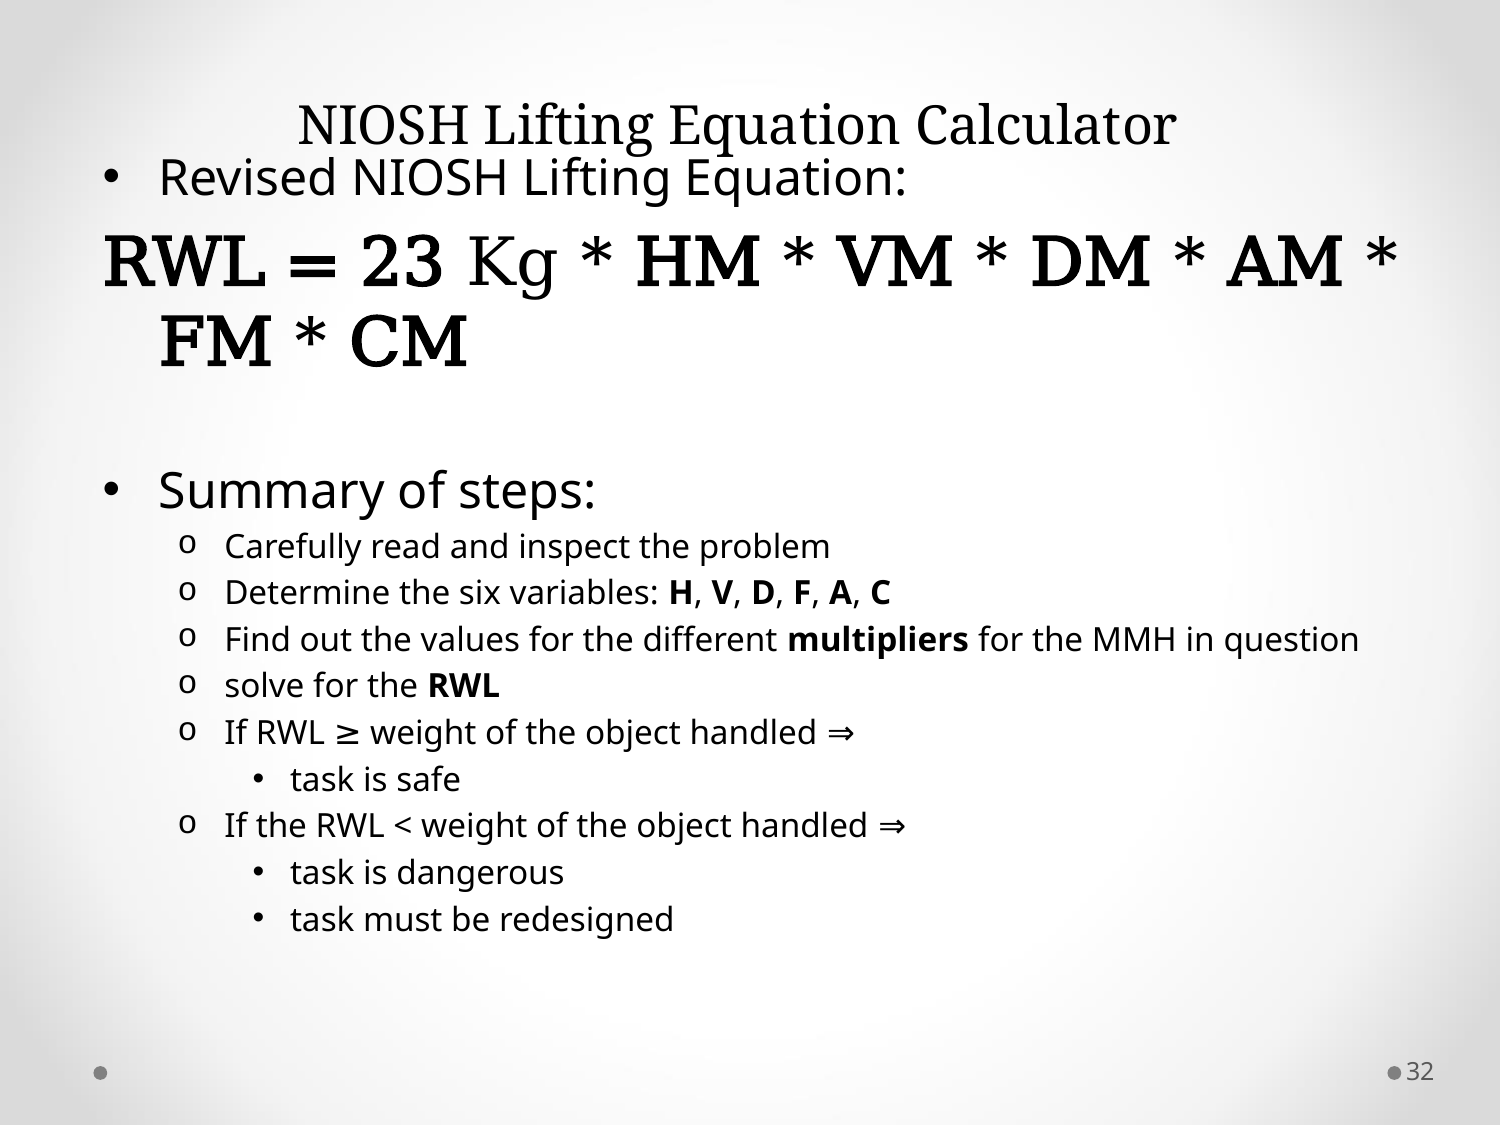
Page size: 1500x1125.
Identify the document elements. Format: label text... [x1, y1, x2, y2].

list Revised NIOSH Lifting Equation: RWL = 23 Kg * HM * VM * DM * AM * FM * CM Summary of steps: Carefully read and inspect the problem Determine the six variables: H, V, D, F, A, C Find out the values for the different multipliers for the MMH in question solve for the RWL If RWL ≥ weight of the object handled ⇒ task is safe If the RWL < weight of the object handled ⇒ task is dangerous task must be redesigned [87, 137, 1438, 1113]
picture [0, 0, 1500, 1125]
slide_number 32 [1401, 1042, 1494, 1103]
title NIOSH Lifting Equation Calculator [62, 62, 1413, 163]
